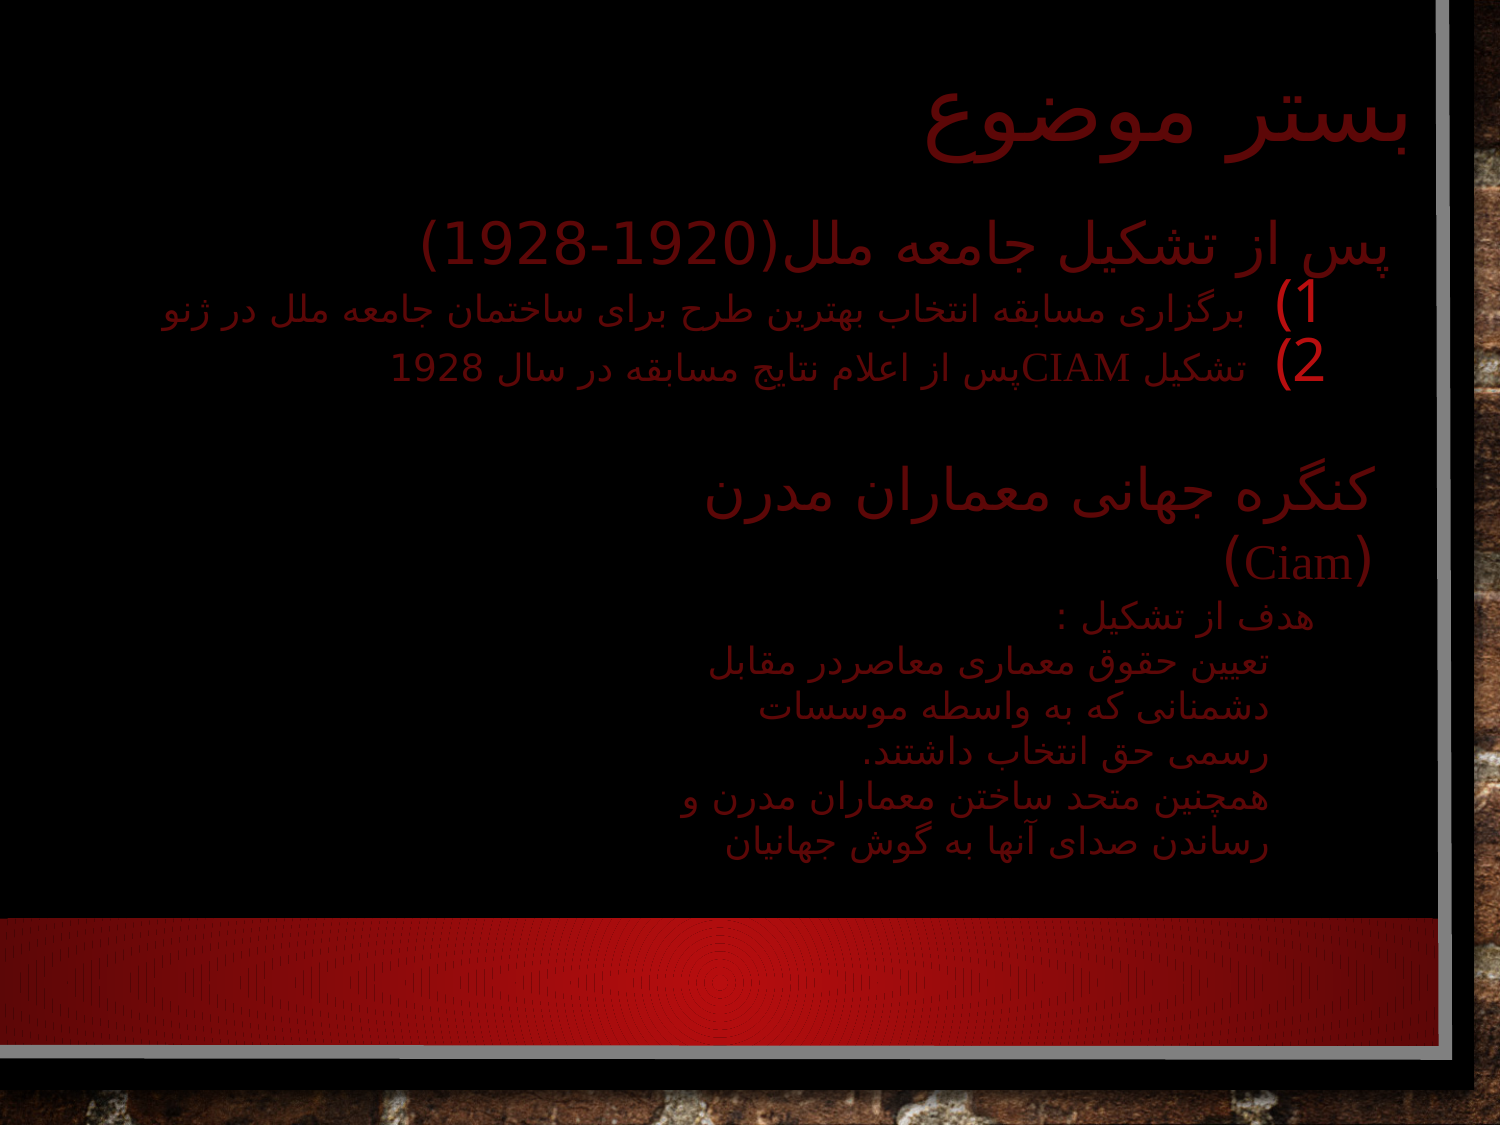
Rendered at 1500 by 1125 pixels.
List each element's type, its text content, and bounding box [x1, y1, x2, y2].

title بستر موضوع [135, 0, 1415, 161]
picture [0, 0, 1500, 1125]
text_box کنگره جهانی معماران مدرن (Ciam) هدف از تشکیل : تعیین حقوق معماری معاصردر مقابل دشمنانی که به واسطه موسسات رسمی حق انتخاب داشتند. همچنین متحد ساختن معماران مدرن و رساندن صدای آنها به گوش جهانیان [640, 444, 1390, 869]
list پس از تشکیل جامعه ملل(1920-1928) برگزاری مسابقه انتخاب بهترین طرح برای ساختمان جامعه ملل در ژنو تشکیل Ciamپس از اعلام نتایج مسابقه در سال 1928 [41, 184, 1392, 905]
